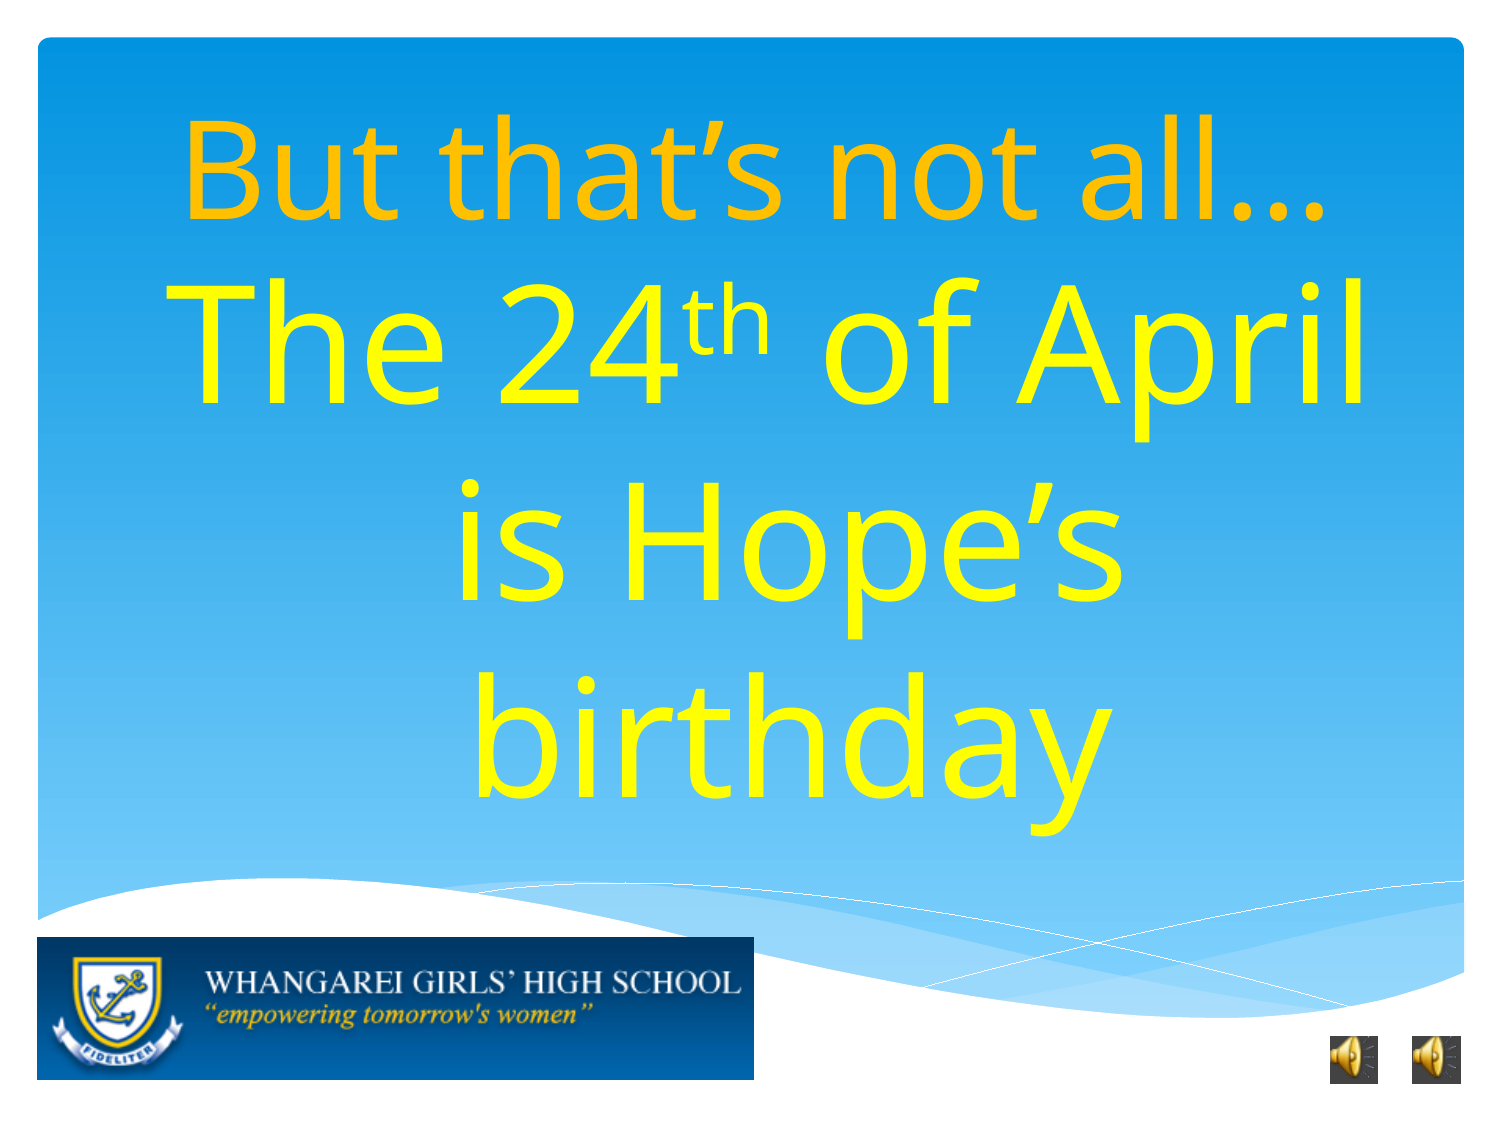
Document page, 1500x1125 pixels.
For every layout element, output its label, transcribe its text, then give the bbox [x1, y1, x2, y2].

picture [1328, 1034, 1380, 1086]
text_box But that’s not all… [149, 37, 1362, 255]
picture [37, 937, 754, 1080]
picture [1411, 1034, 1462, 1086]
text_box The 24th of April is Hope’s birthday [149, 231, 1391, 963]
